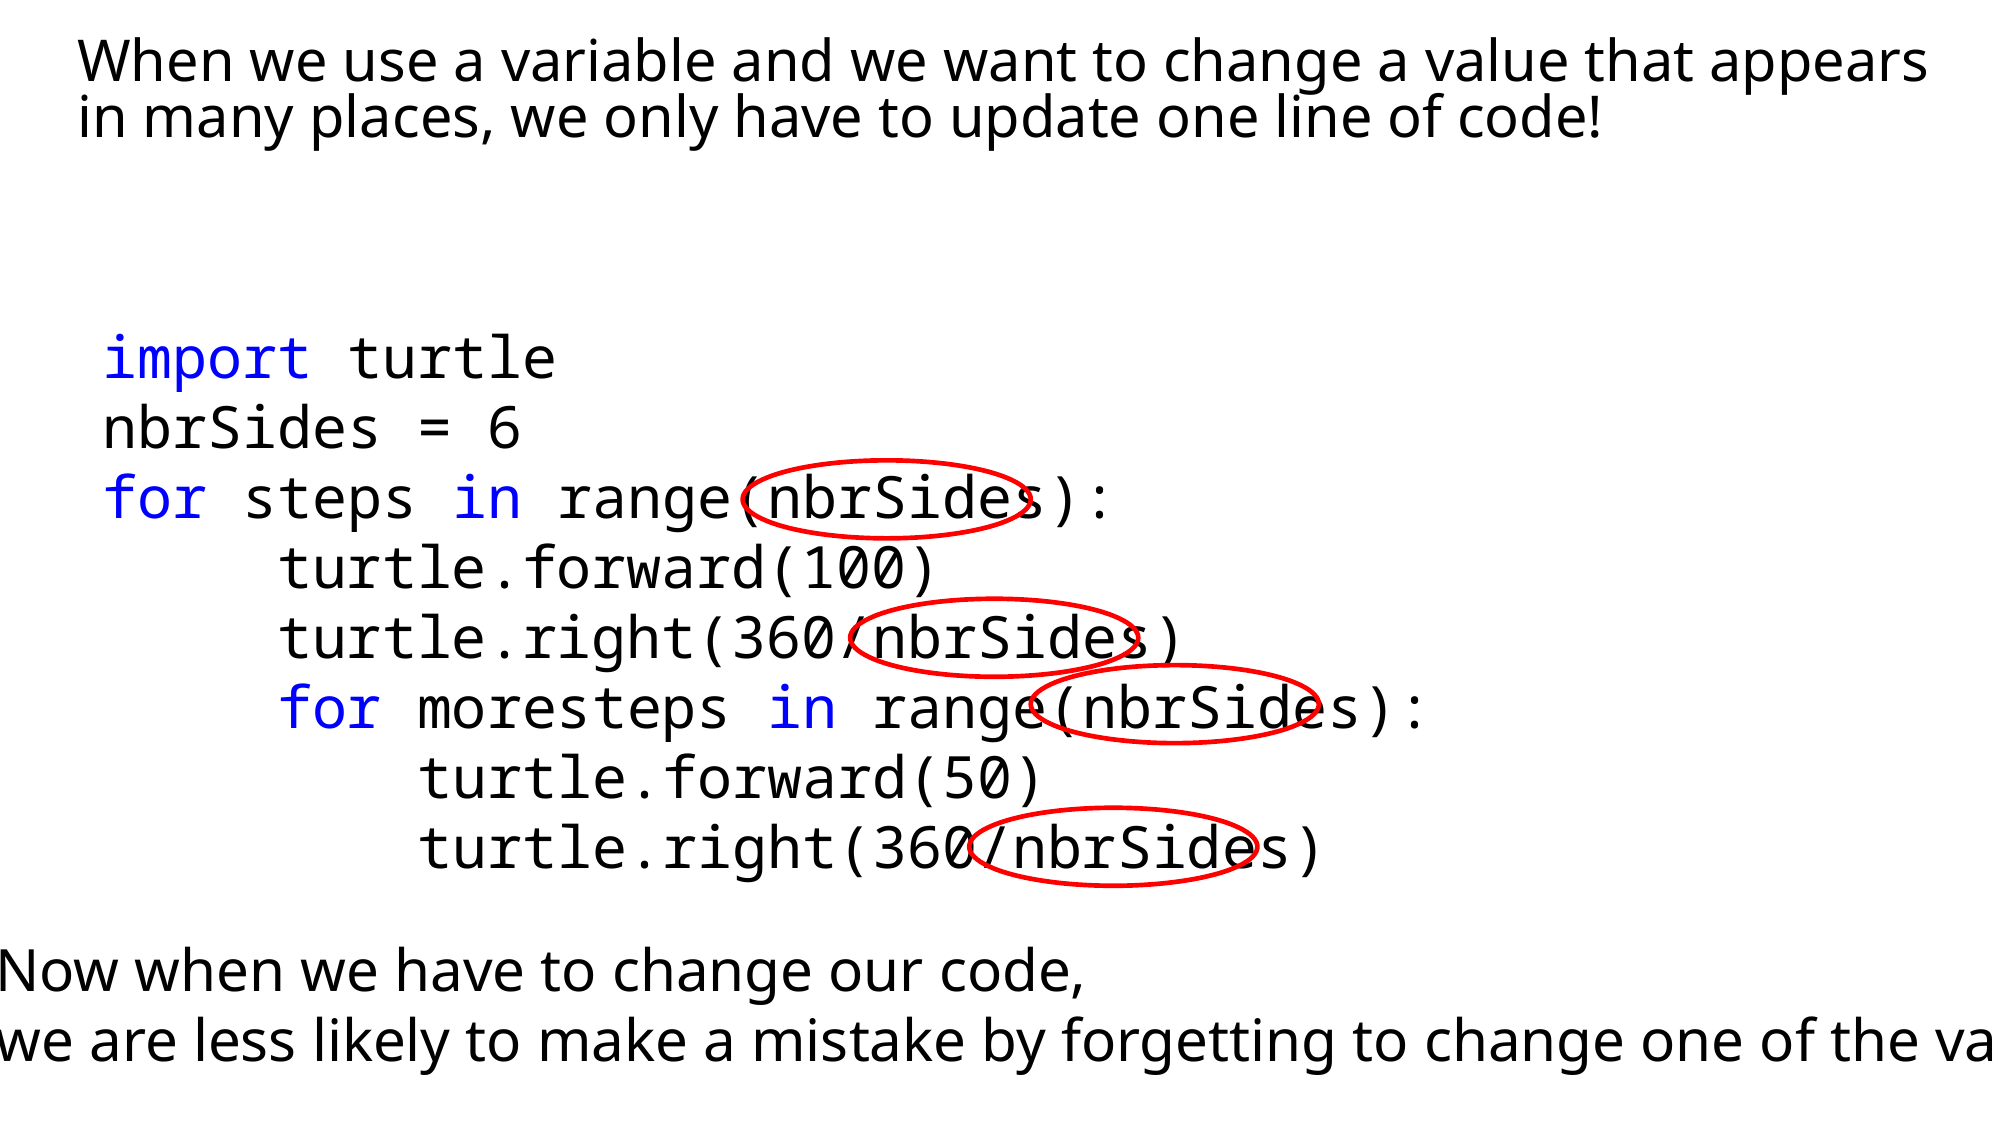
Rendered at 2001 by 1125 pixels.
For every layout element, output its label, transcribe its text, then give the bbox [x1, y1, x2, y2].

text_box [1028, 663, 1321, 746]
text_box Now when we have to change our code, we are less likely to make a mistake by forgetting to change one of the values [0, 925, 2000, 1081]
title When we use a variable and we want to change a value that appears in many places, we only have to update one line of code! [62, 29, 1953, 205]
text_box [740, 458, 1033, 541]
text_box [967, 805, 1260, 888]
text_box import turtle nbrSides = 6 for steps in range(nbrSides): turtle.forward(100) turtle.right(360/nbrSides) for moresteps in range(nbrSides): turtle.forward(50) turtle.right(360/nbrSides) [87, 313, 1448, 888]
text_box [848, 596, 1141, 679]
